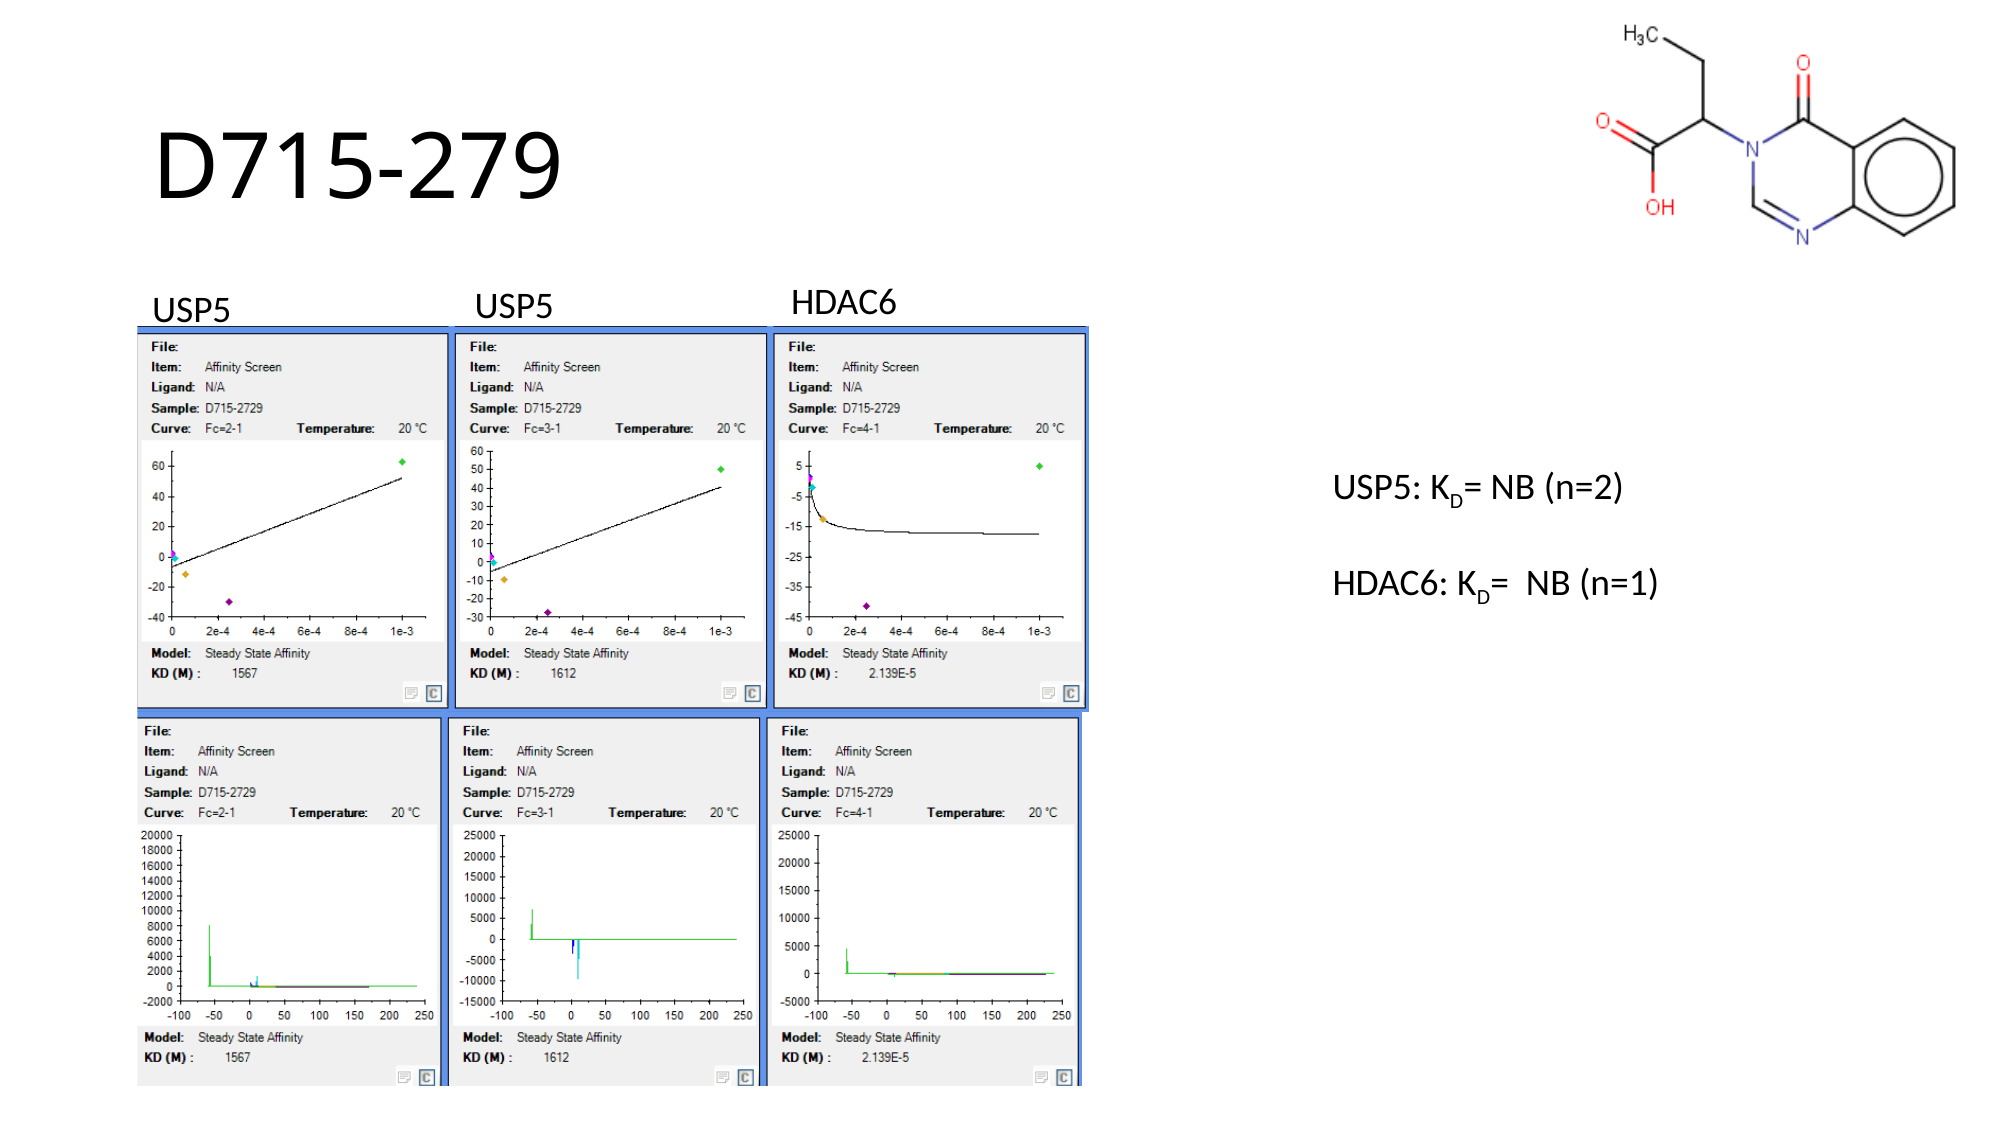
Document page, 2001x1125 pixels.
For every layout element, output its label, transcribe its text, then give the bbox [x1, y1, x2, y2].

picture [1564, 0, 1998, 278]
text_box USP5 [459, 273, 642, 326]
text_box USP5: KD= NB (n=2) HDAC6: KD= NB (n=1) [1317, 454, 1905, 617]
text_box USP5 [137, 277, 320, 326]
picture [137, 326, 1093, 1086]
title D715-279 [137, 59, 1564, 278]
text_box HDAC6 [776, 269, 958, 326]
